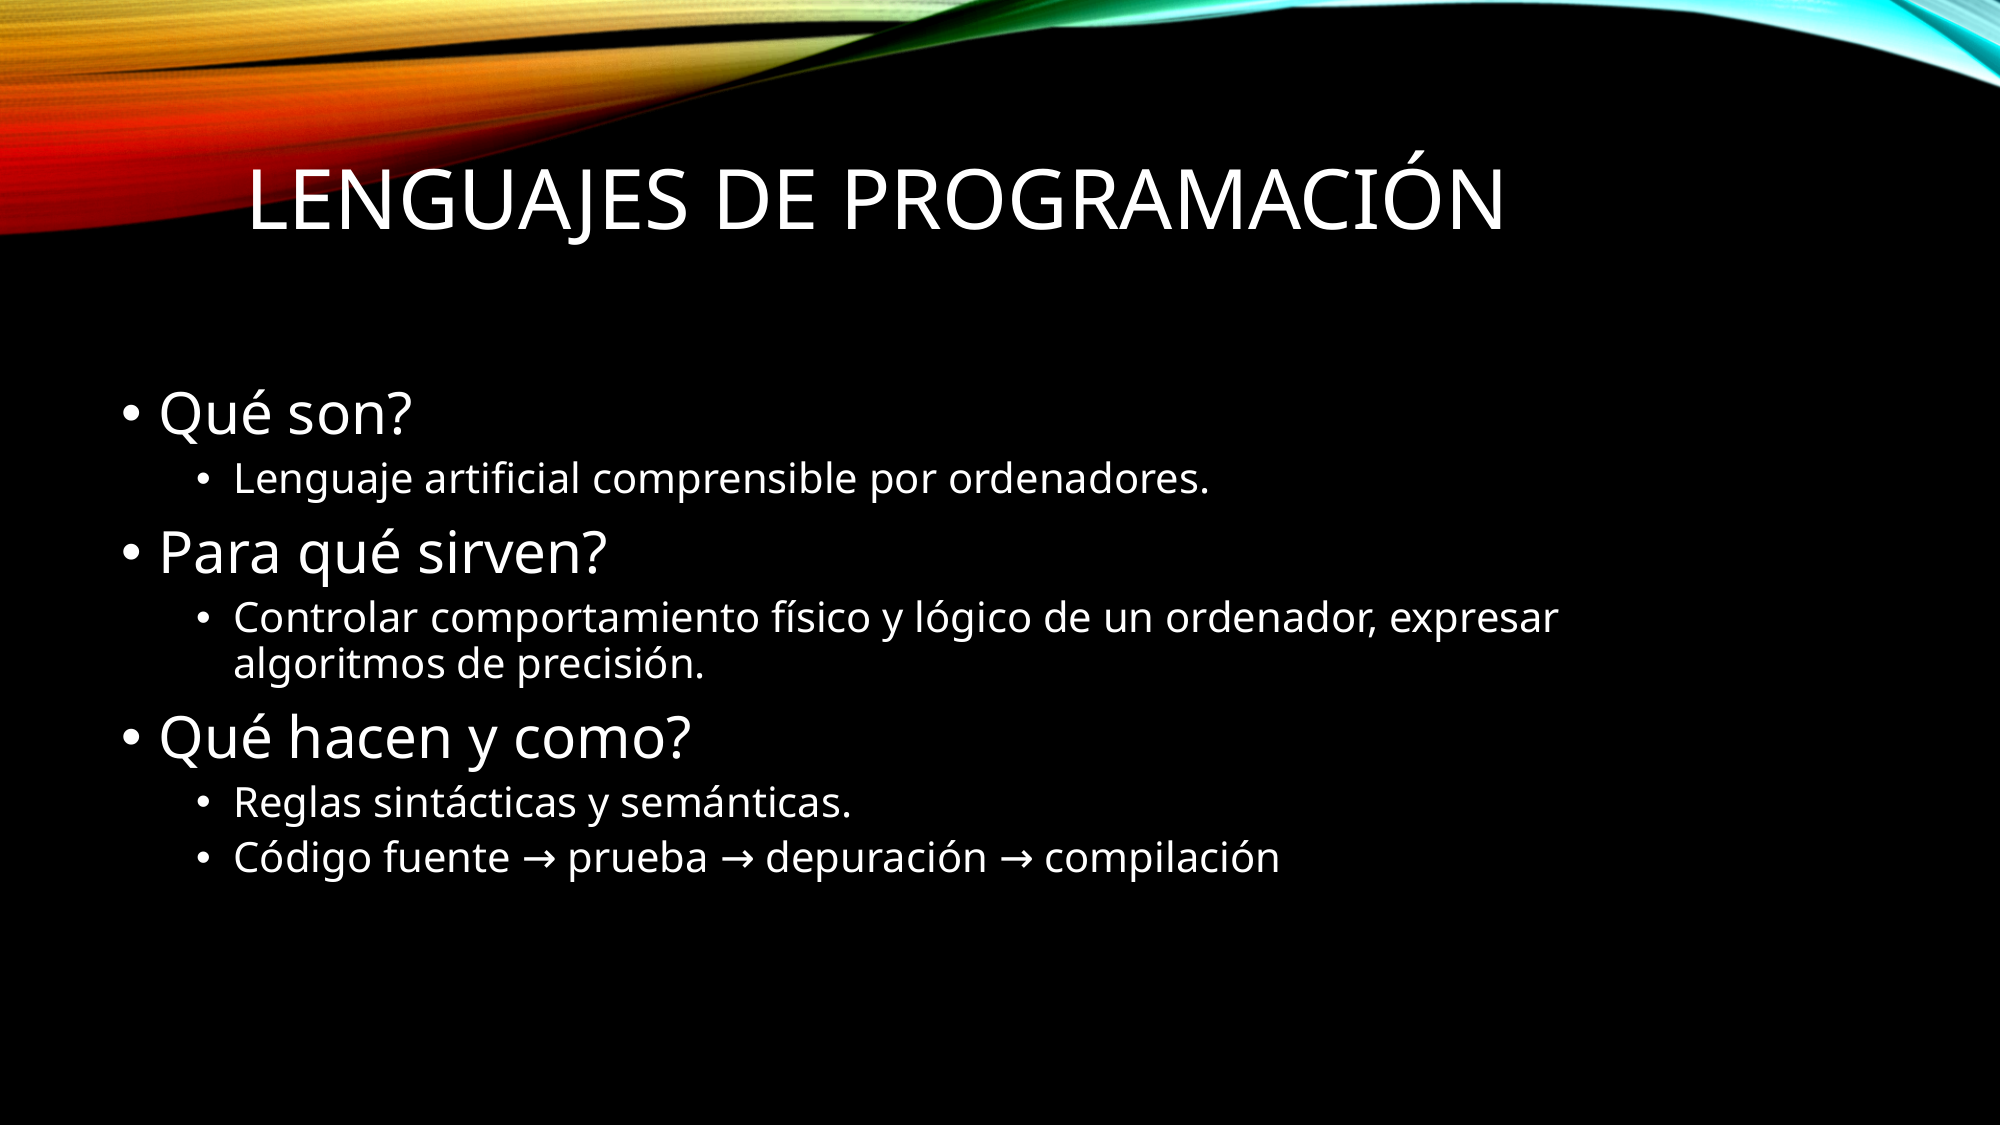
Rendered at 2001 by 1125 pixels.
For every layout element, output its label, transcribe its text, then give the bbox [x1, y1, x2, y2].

picture [0, 0, 2000, 237]
title Lenguajes de programación [106, 121, 1649, 283]
list Qué son? Lenguaje artificial comprensible por ordenadores. Para qué sirven? Controlar comportamiento físico y lógico de un ordenador, expresar algoritmos de precisión. Qué hacen y como? Reglas sintácticas y semánticas. Código fuente → prueba → depuración → compilación [106, 377, 1777, 1016]
